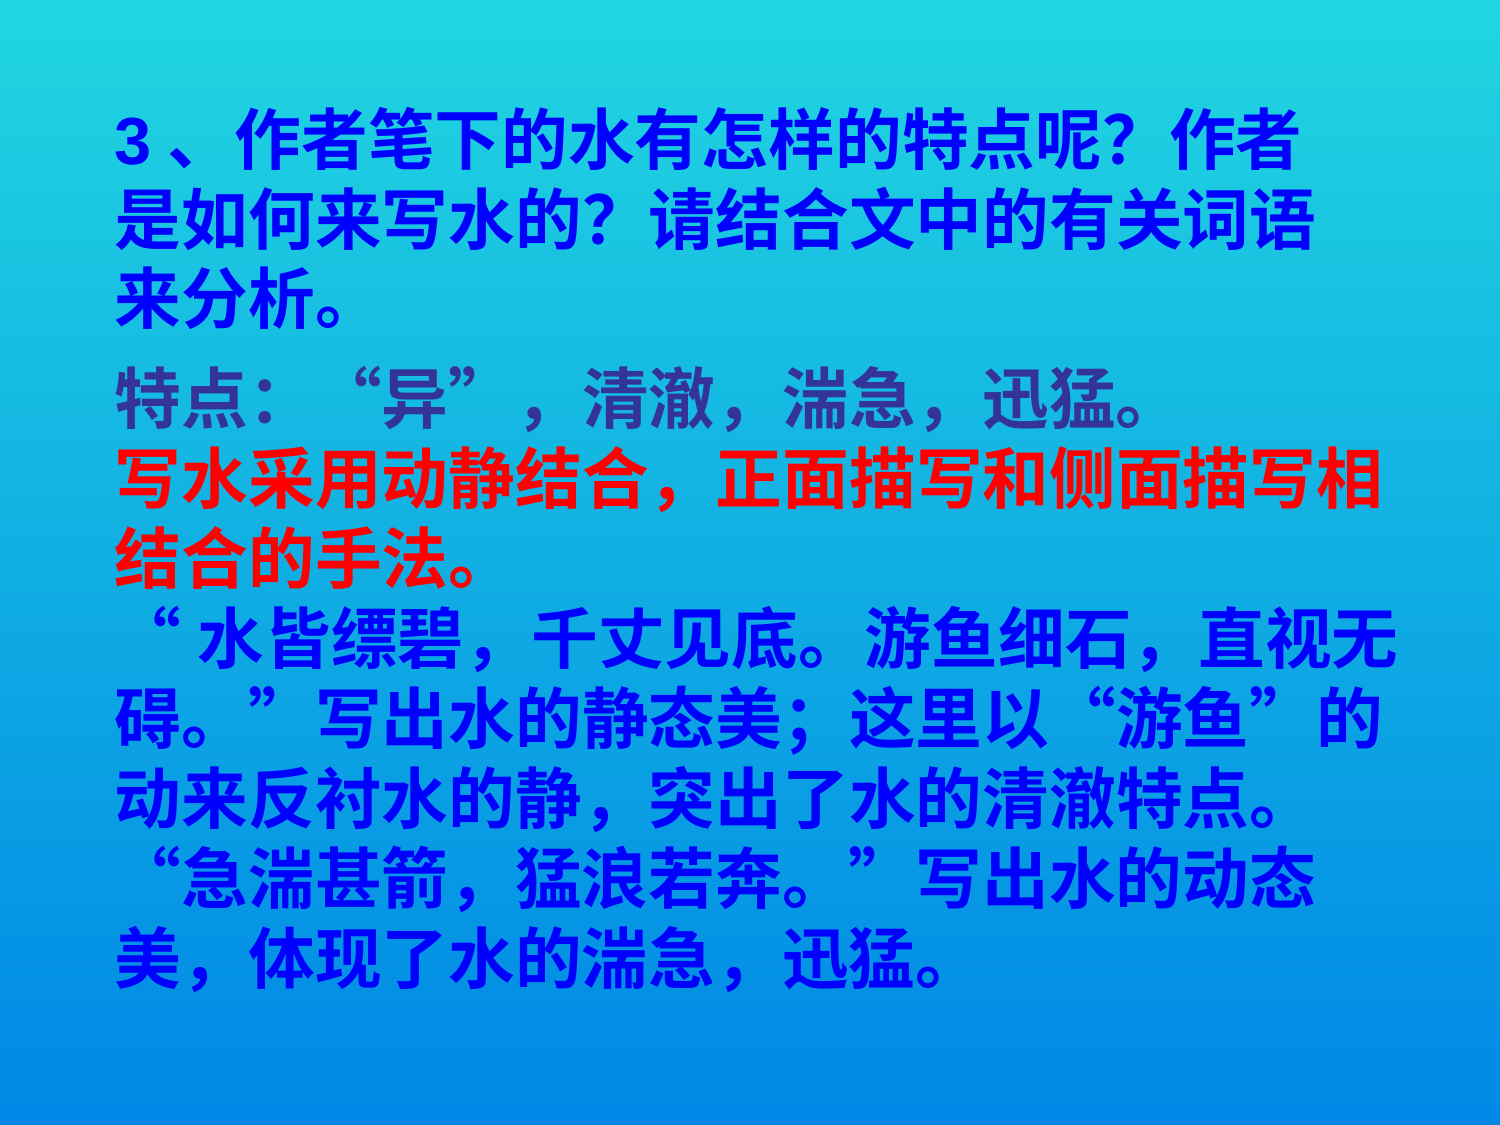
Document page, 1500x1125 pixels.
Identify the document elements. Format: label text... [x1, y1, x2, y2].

text_box 3、作者笔下的水有怎样的特点呢？作者是如何来写水的？请结合文中的有关词语来分析。 [100, 90, 1376, 345]
text_box 特点：“异”，清澈，湍急，迅猛。 写水采用动静结合，正面描写和侧面描写相结合的手法。 “水皆缥碧，千丈见底。游鱼细石，直视无碍。”写出水的静态美；这里以“游鱼”的动来反衬水的静，突出了水的清澈特点。“急湍甚箭，猛浪若奔。”写出水的动态美，体现了水的湍急，迅猛。 [100, 349, 1459, 1085]
